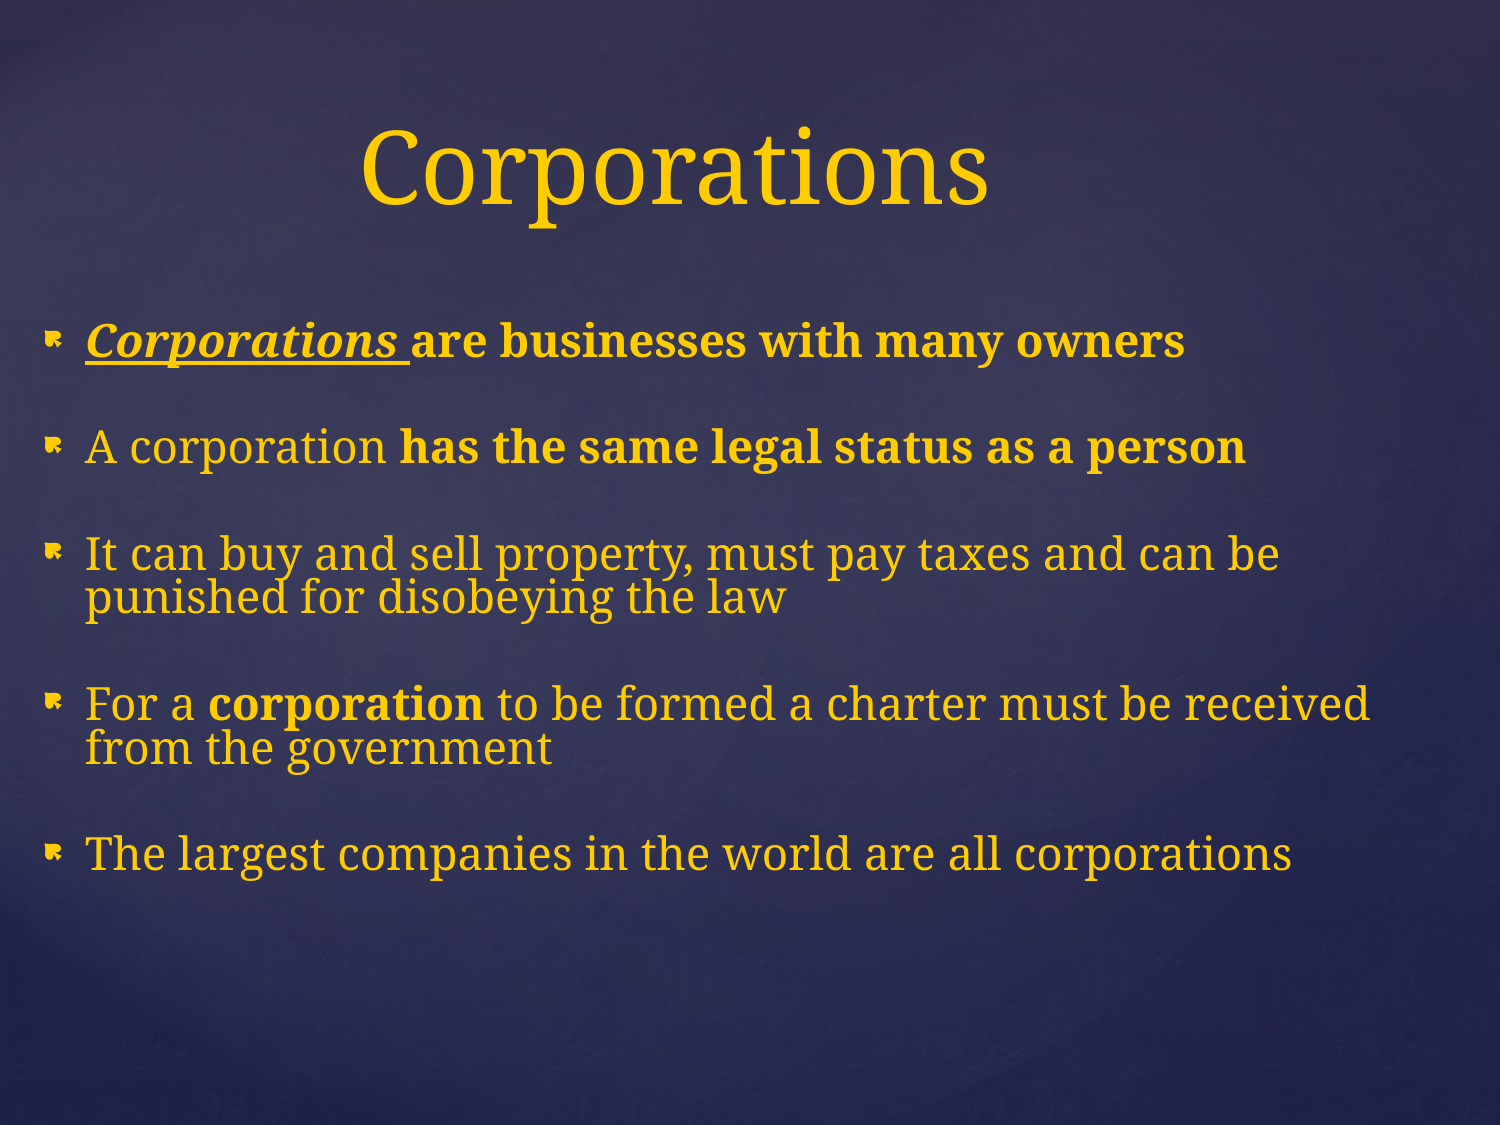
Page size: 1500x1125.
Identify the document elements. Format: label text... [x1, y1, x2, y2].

title Corporations [0, 45, 1350, 233]
list Corporations are businesses with many owners A corporation has the same legal status as a person It can buy and sell property, must pay taxes and can be punished for disobeying the law For a corporation to be formed a charter must be received from the government The largest companies in the world are all corporations [24, 237, 1463, 1013]
